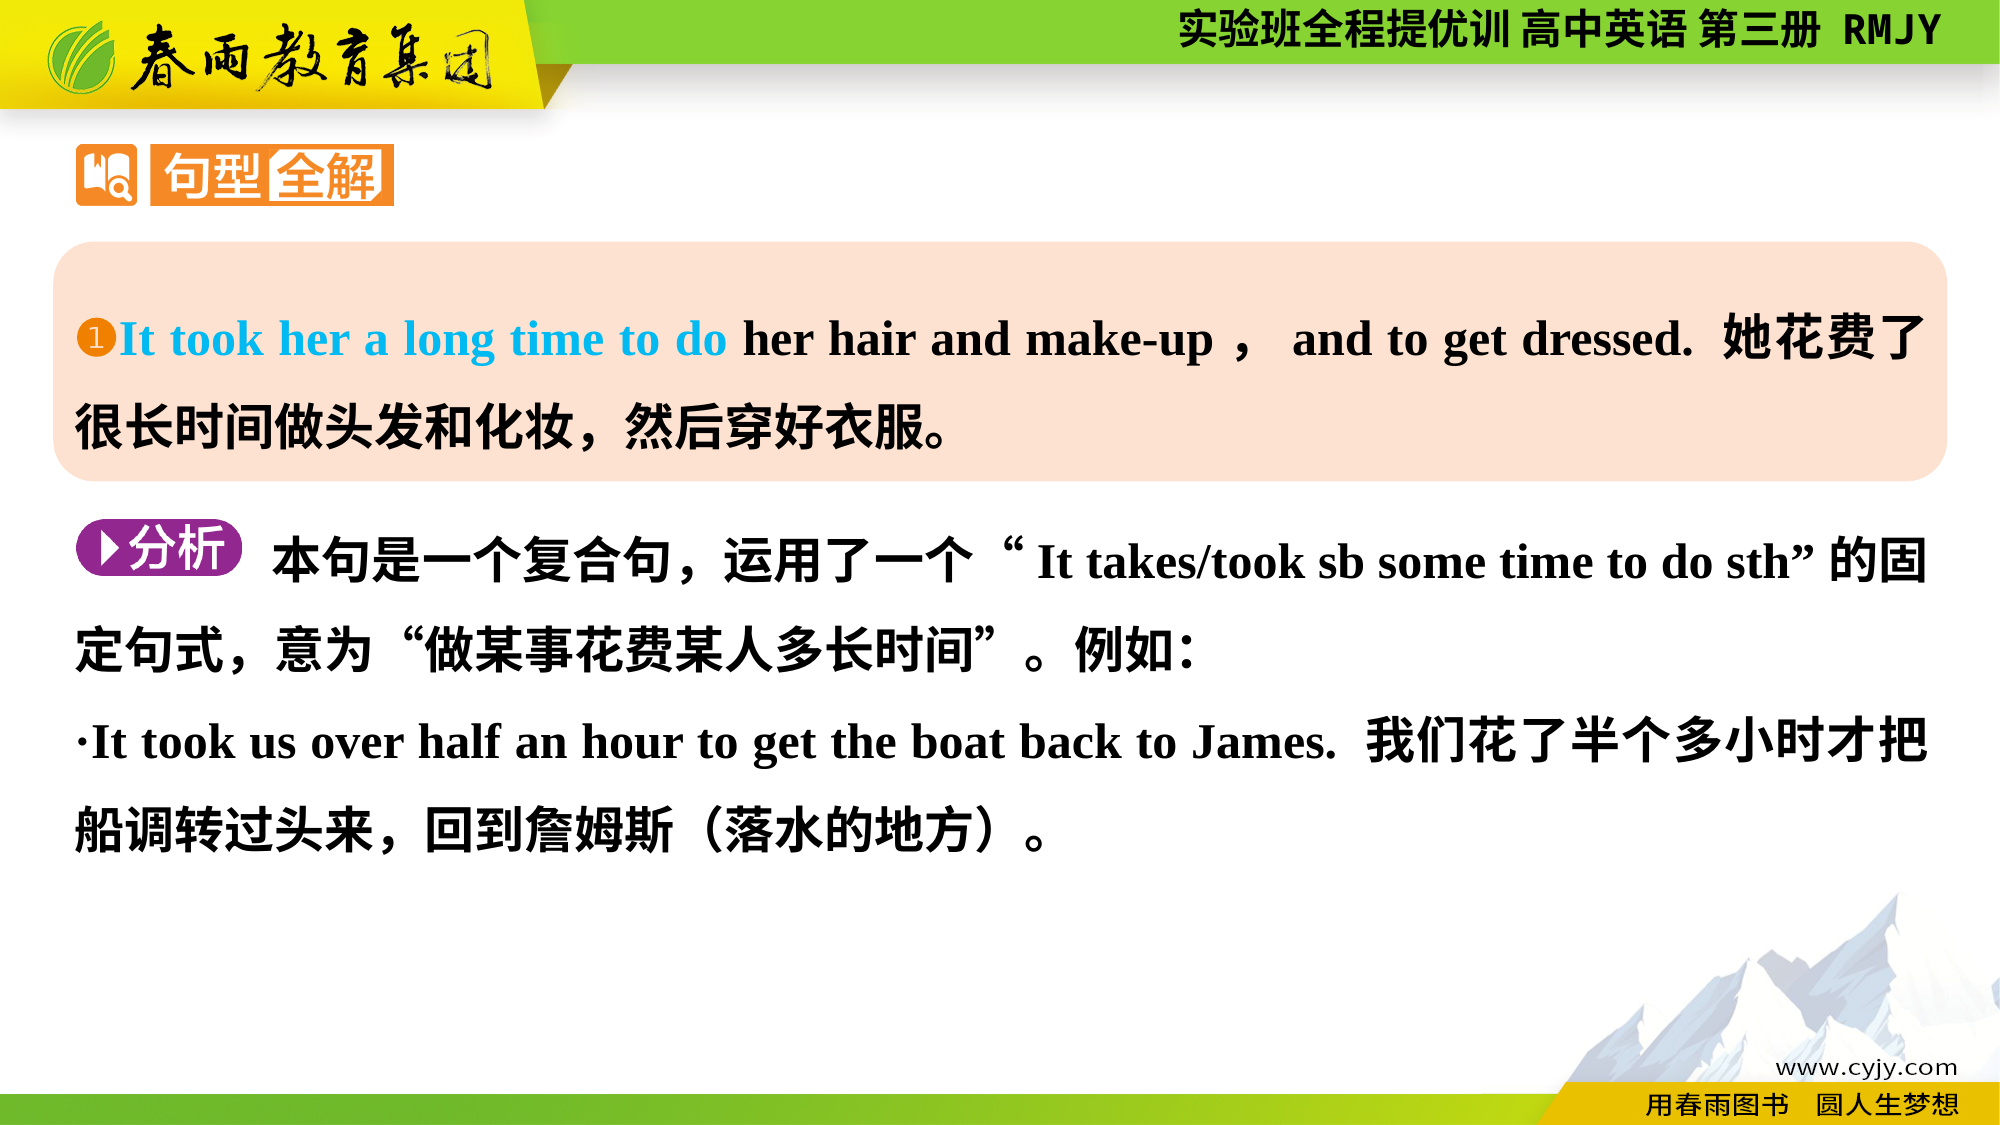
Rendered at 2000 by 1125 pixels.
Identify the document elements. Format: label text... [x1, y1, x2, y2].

picture [0, 0, 2000, 1125]
text_box 本句是一个复合句，运用了一个“It takes/took sb some time to do sth”的固定句式，意为“做某事花费某人多长时间”。例如： ·It took us over half an hour to get the boat back to James. 我们花了半个多小时才把船调转过头来，回到詹姆斯（落水的地方）。 [59, 490, 1944, 866]
text_box [54, 243, 1944, 480]
list ❶It took her a long time to do her hair and make-up，and to get dressed. 她花费了很长时间做头发和化妆，然后穿好衣服。 [59, 267, 1944, 454]
